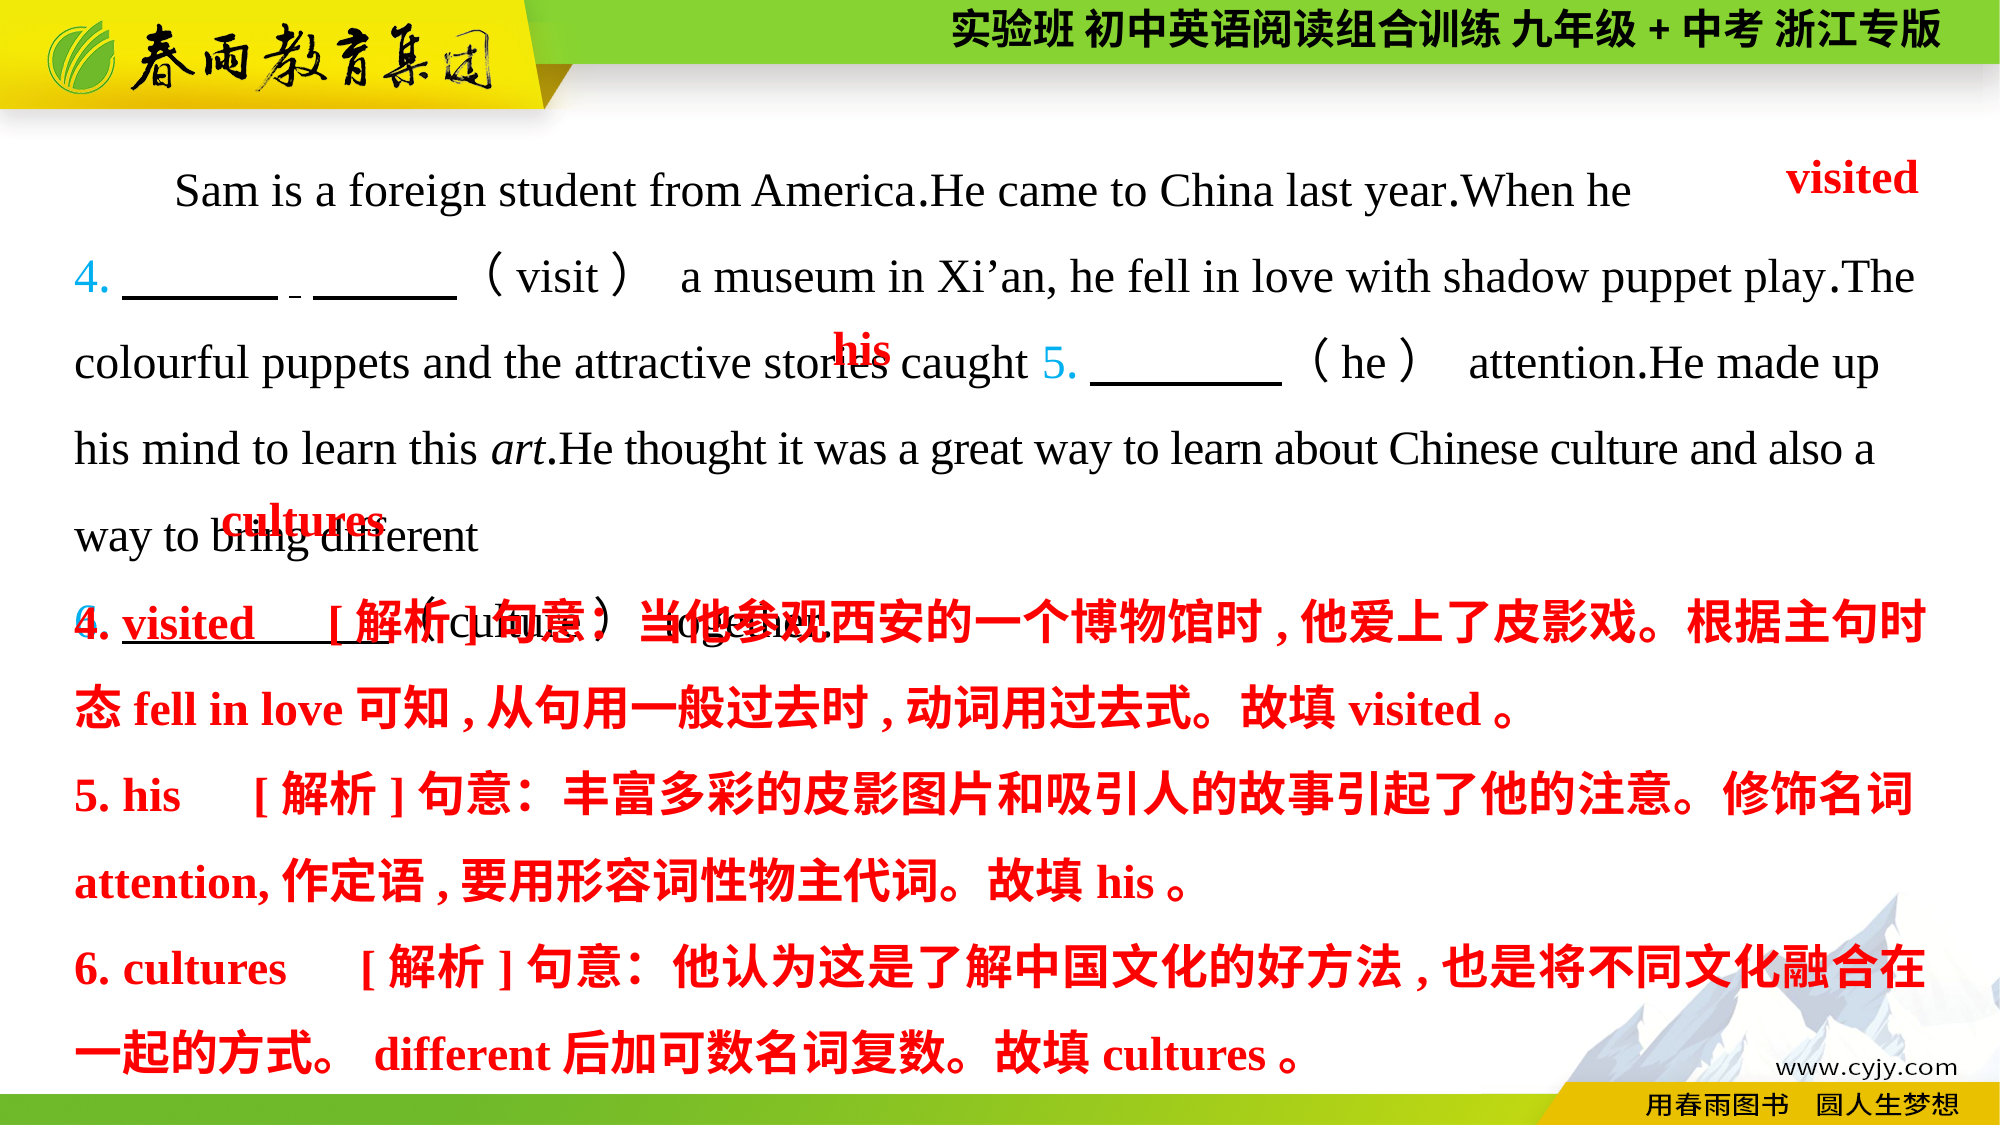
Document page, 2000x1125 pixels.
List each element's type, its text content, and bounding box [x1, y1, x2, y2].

picture [0, 0, 2000, 1125]
text_box cultures [206, 481, 401, 554]
text_box 4. visited [解析]句意：当他参观西安的一个博物馆时,他爱上了皮影戏。根据主句时态fell in love可知,从句用一般过去时,动词用过去式。故填visited。 5. his [解析]句意：丰富多彩的皮影图片和吸引人的故事引起了他的注意。修饰名词attention,作定语,要用形容词性物主代词。故填his。 6. cultures [解析]句意：他认为这是了解中国文化的好方法,也是将不同文化融合在一起的方式。different后加可数名词复数。故填cultures。 [59, 555, 1944, 1088]
text_box visited [1771, 138, 1935, 211]
list Sam is a foreign student from America.He came to China last year.When he 4. . （visit） a museum in Xi’an, he fell in love with shadow puppet play.The colourful puppets and the attractive stories caught 5. （he） attention.He made up his mind to learn this art.He thought it was a great way to learn about Chinese culture and also a way to bring different 6. （culture） together. [59, 122, 1944, 555]
text_box his [817, 310, 907, 383]
